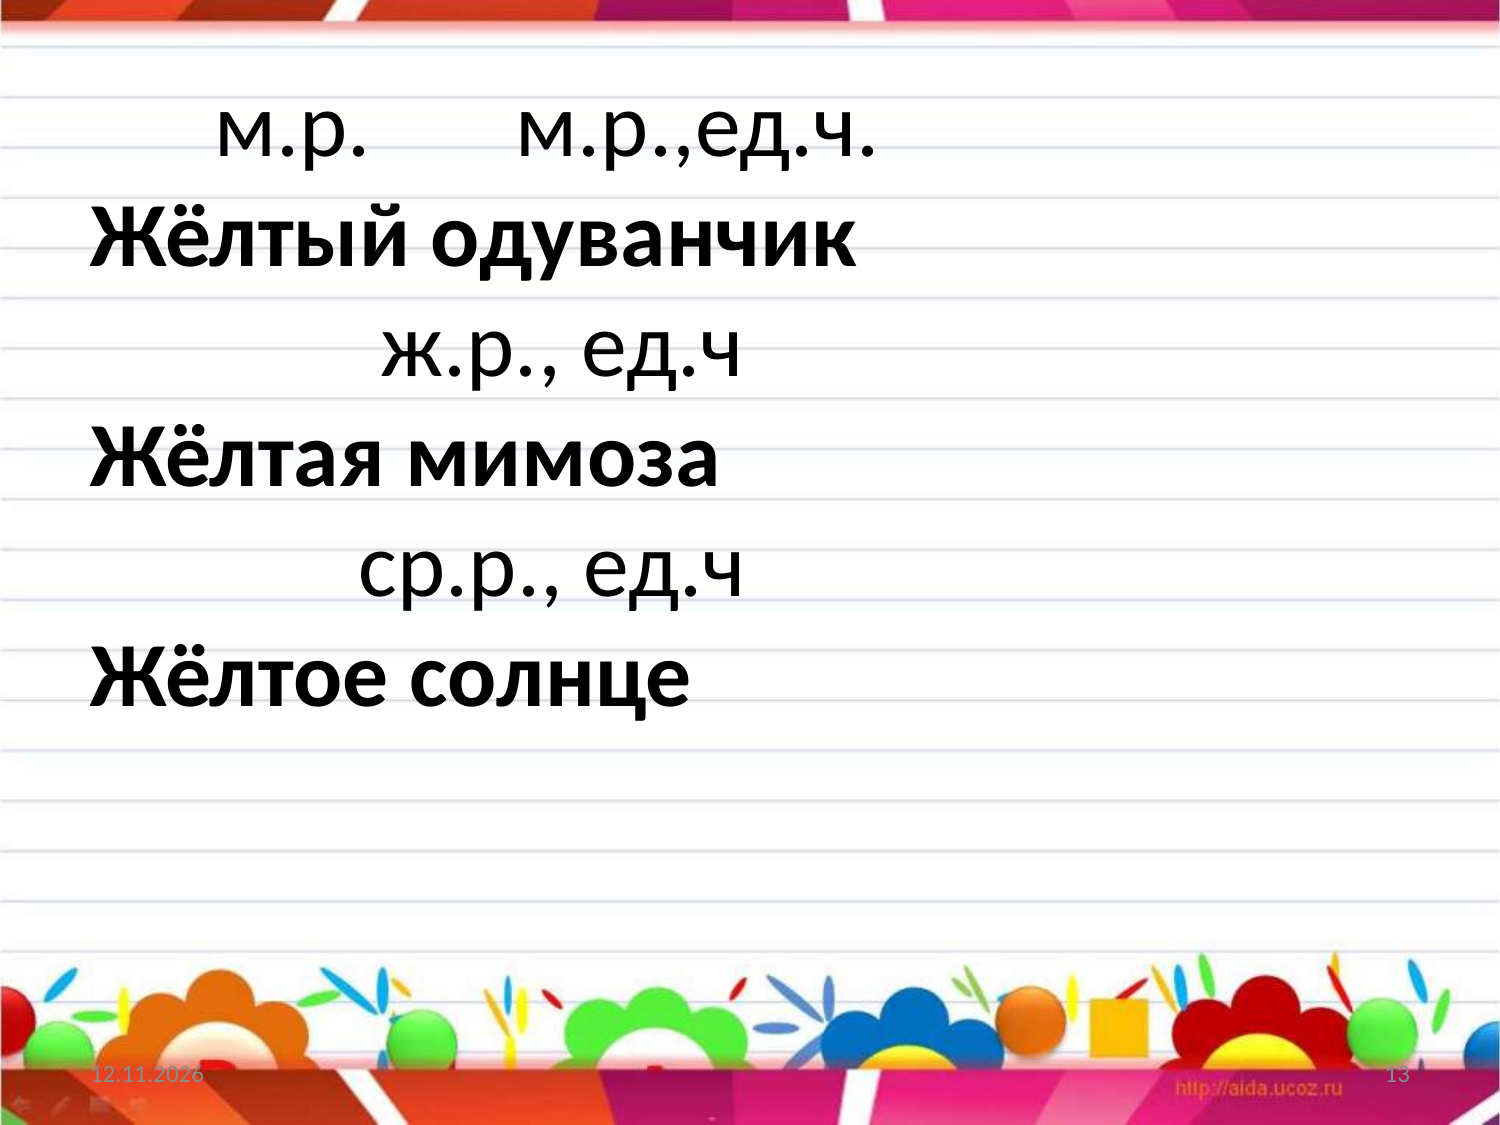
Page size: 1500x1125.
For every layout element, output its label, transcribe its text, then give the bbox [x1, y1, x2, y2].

slide_number 13 [1074, 1042, 1425, 1103]
title м.р. м.р.,ед.ч. Жёлтый одуванчик ж.р., ед.ч Жёлтая мимоза ср.р., ед.ч Жёлтое солнце [74, 44, 1426, 965]
picture [0, 0, 1500, 1125]
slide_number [75, 1042, 425, 1103]
